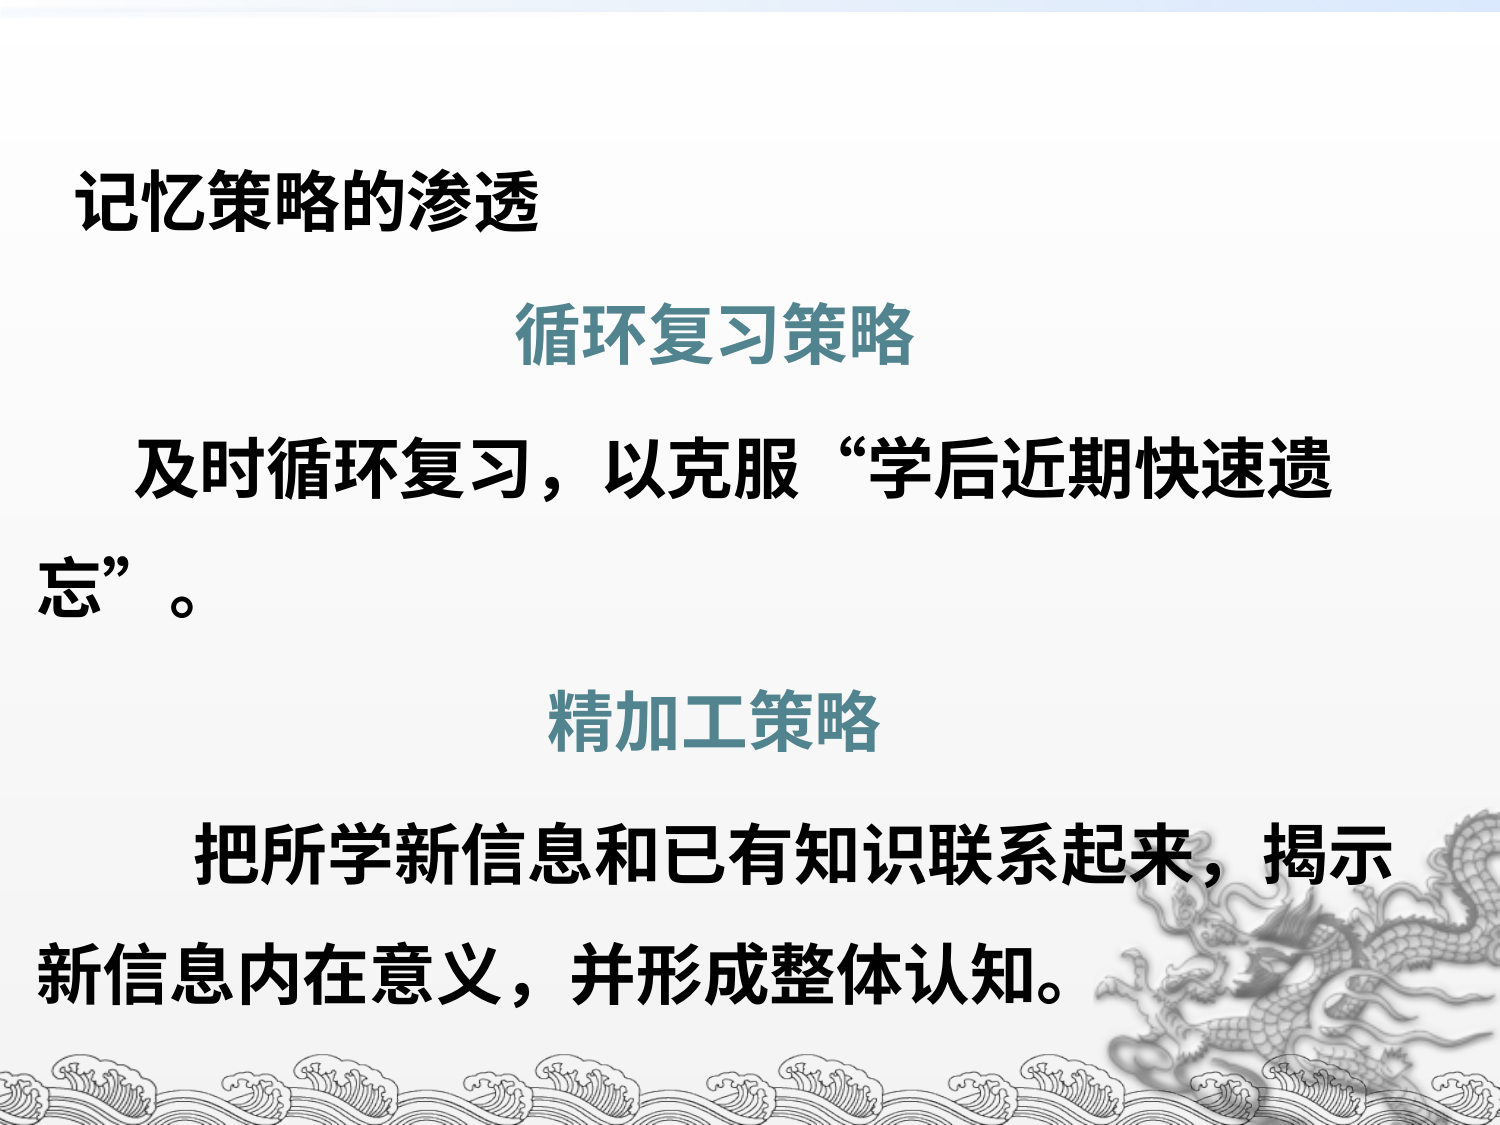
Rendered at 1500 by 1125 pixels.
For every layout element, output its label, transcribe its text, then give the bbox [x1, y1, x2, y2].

list 记忆策略的渗透 循环复习策略 及时循环复习，以克服“学后近期快速遗忘”。 精加工策略 把所学新信息和已有知识联系起来，揭示新信息内在意义，并形成整体认知。 [0, 152, 1466, 1024]
